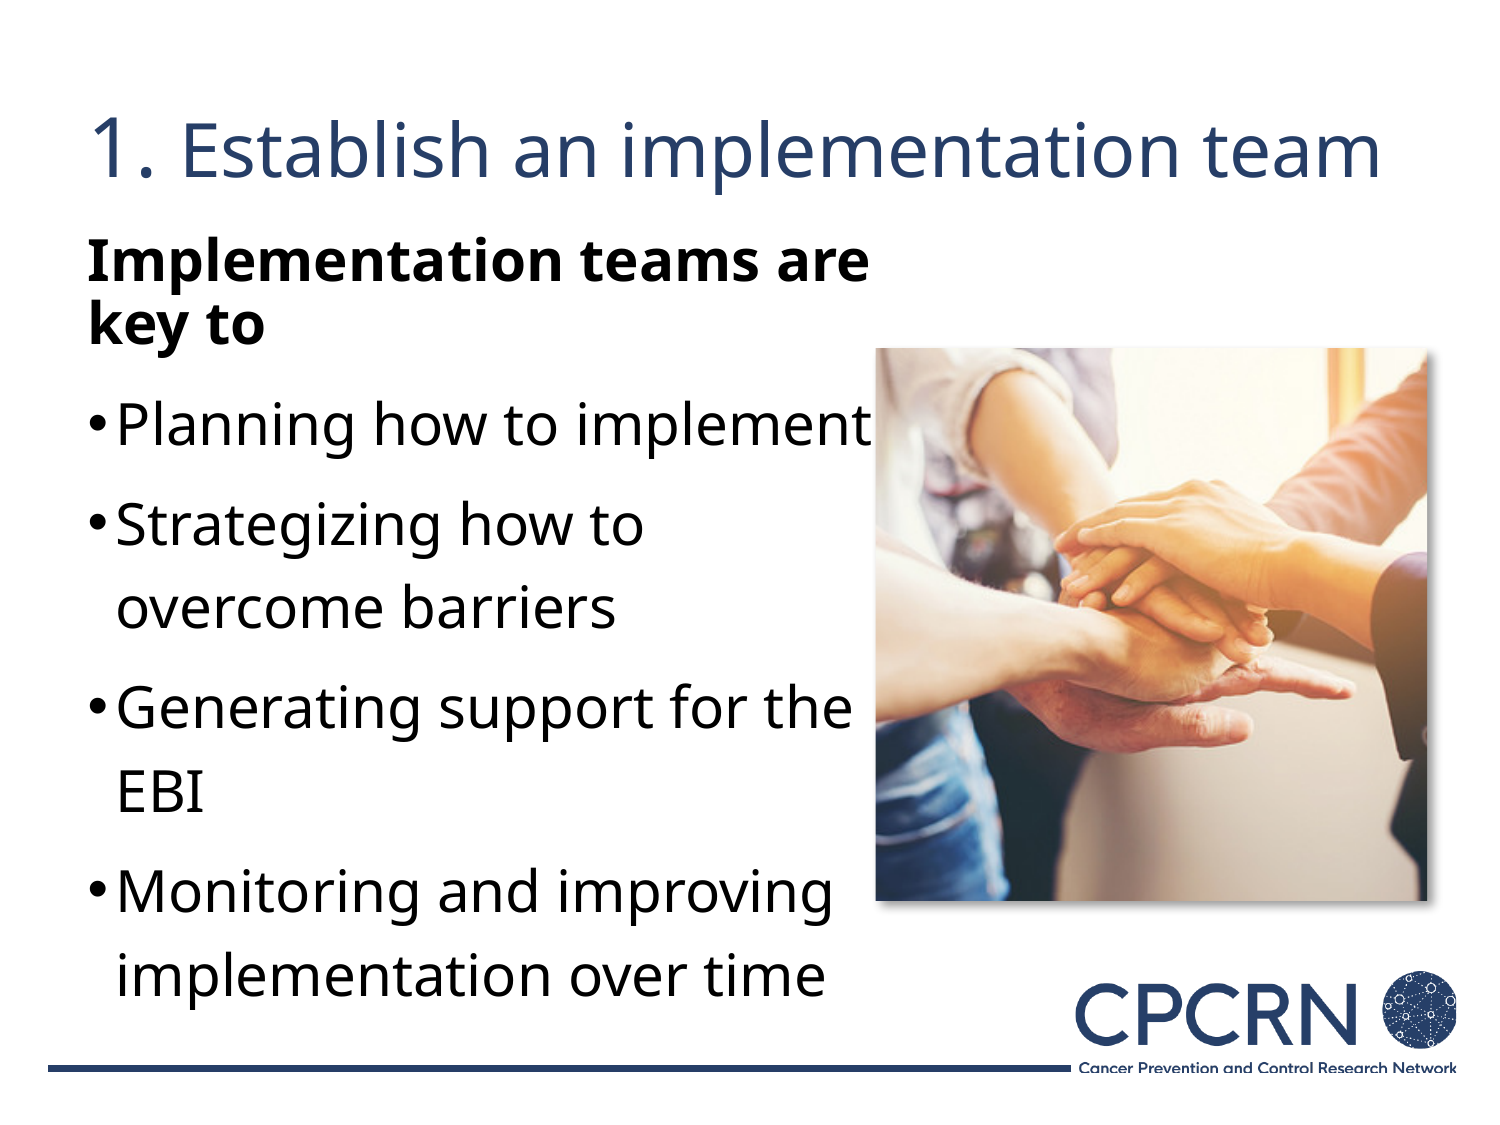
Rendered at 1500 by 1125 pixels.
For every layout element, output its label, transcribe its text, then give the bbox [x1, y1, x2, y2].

title 1. Establish an implementation team [72, 98, 1500, 203]
picture [875, 348, 1428, 901]
list Implementation teams are key to Planning how to implement Strategizing how to overcome barriers Generating support for the EBI Monitoring and improving implementation over time [72, 223, 925, 980]
